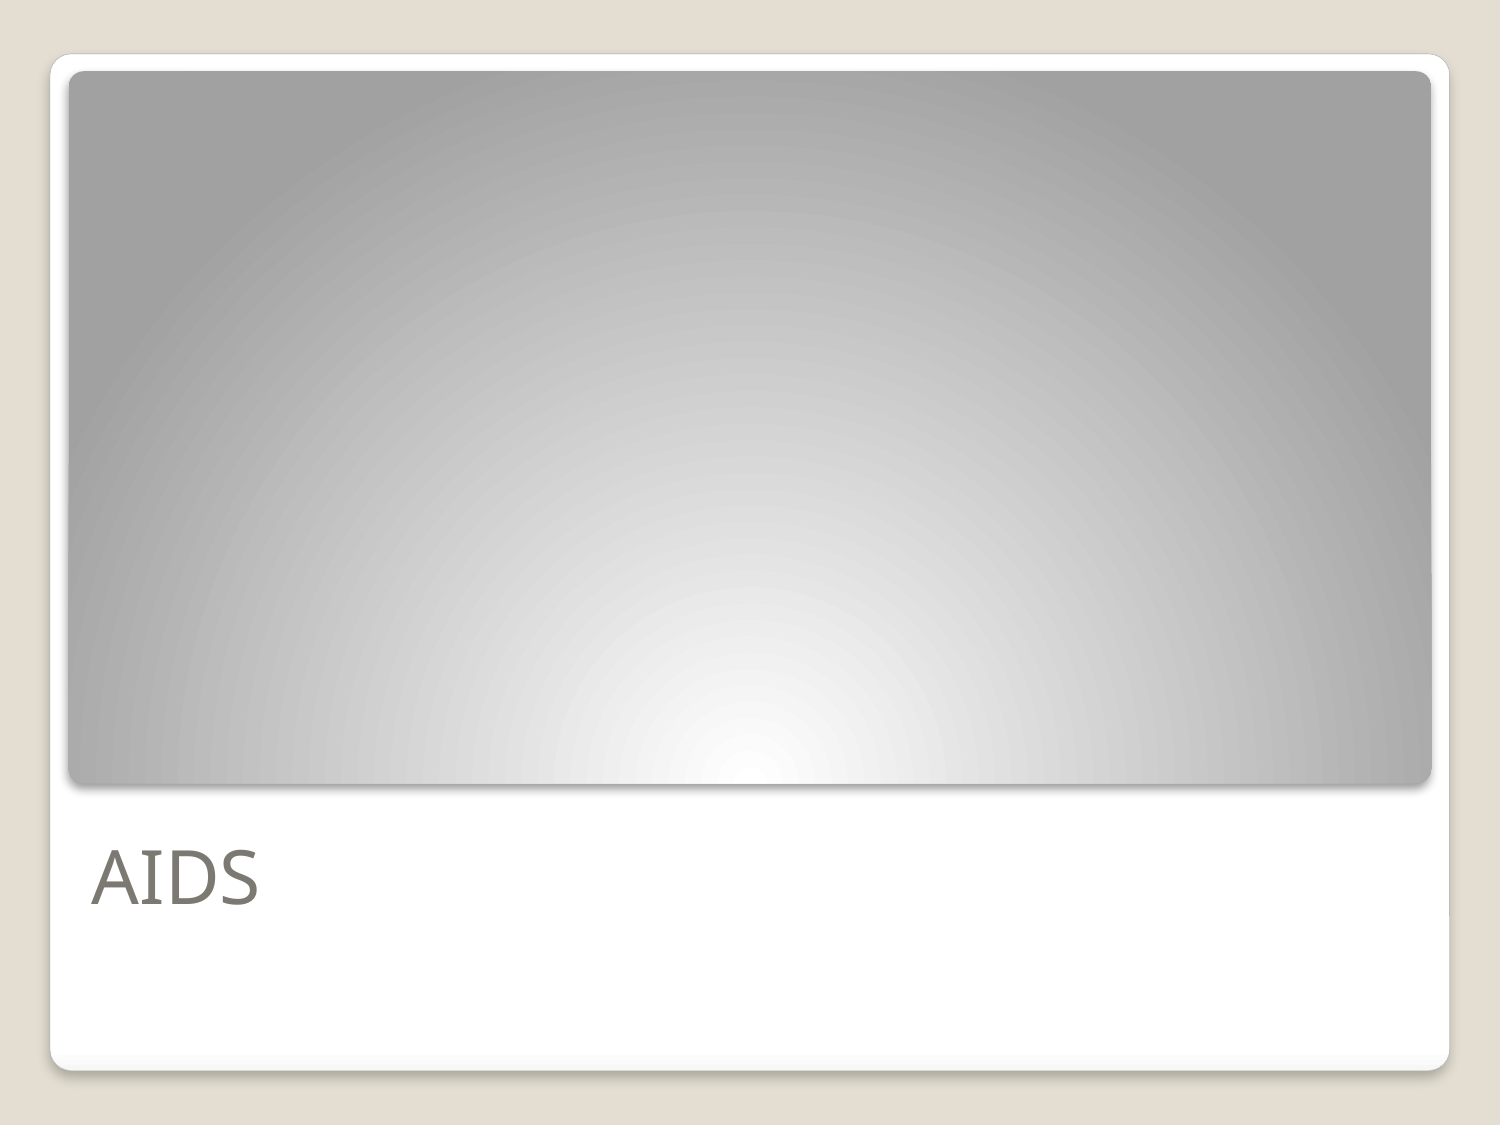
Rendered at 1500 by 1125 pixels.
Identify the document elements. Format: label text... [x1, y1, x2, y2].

title AIDS [76, 808, 1420, 920]
